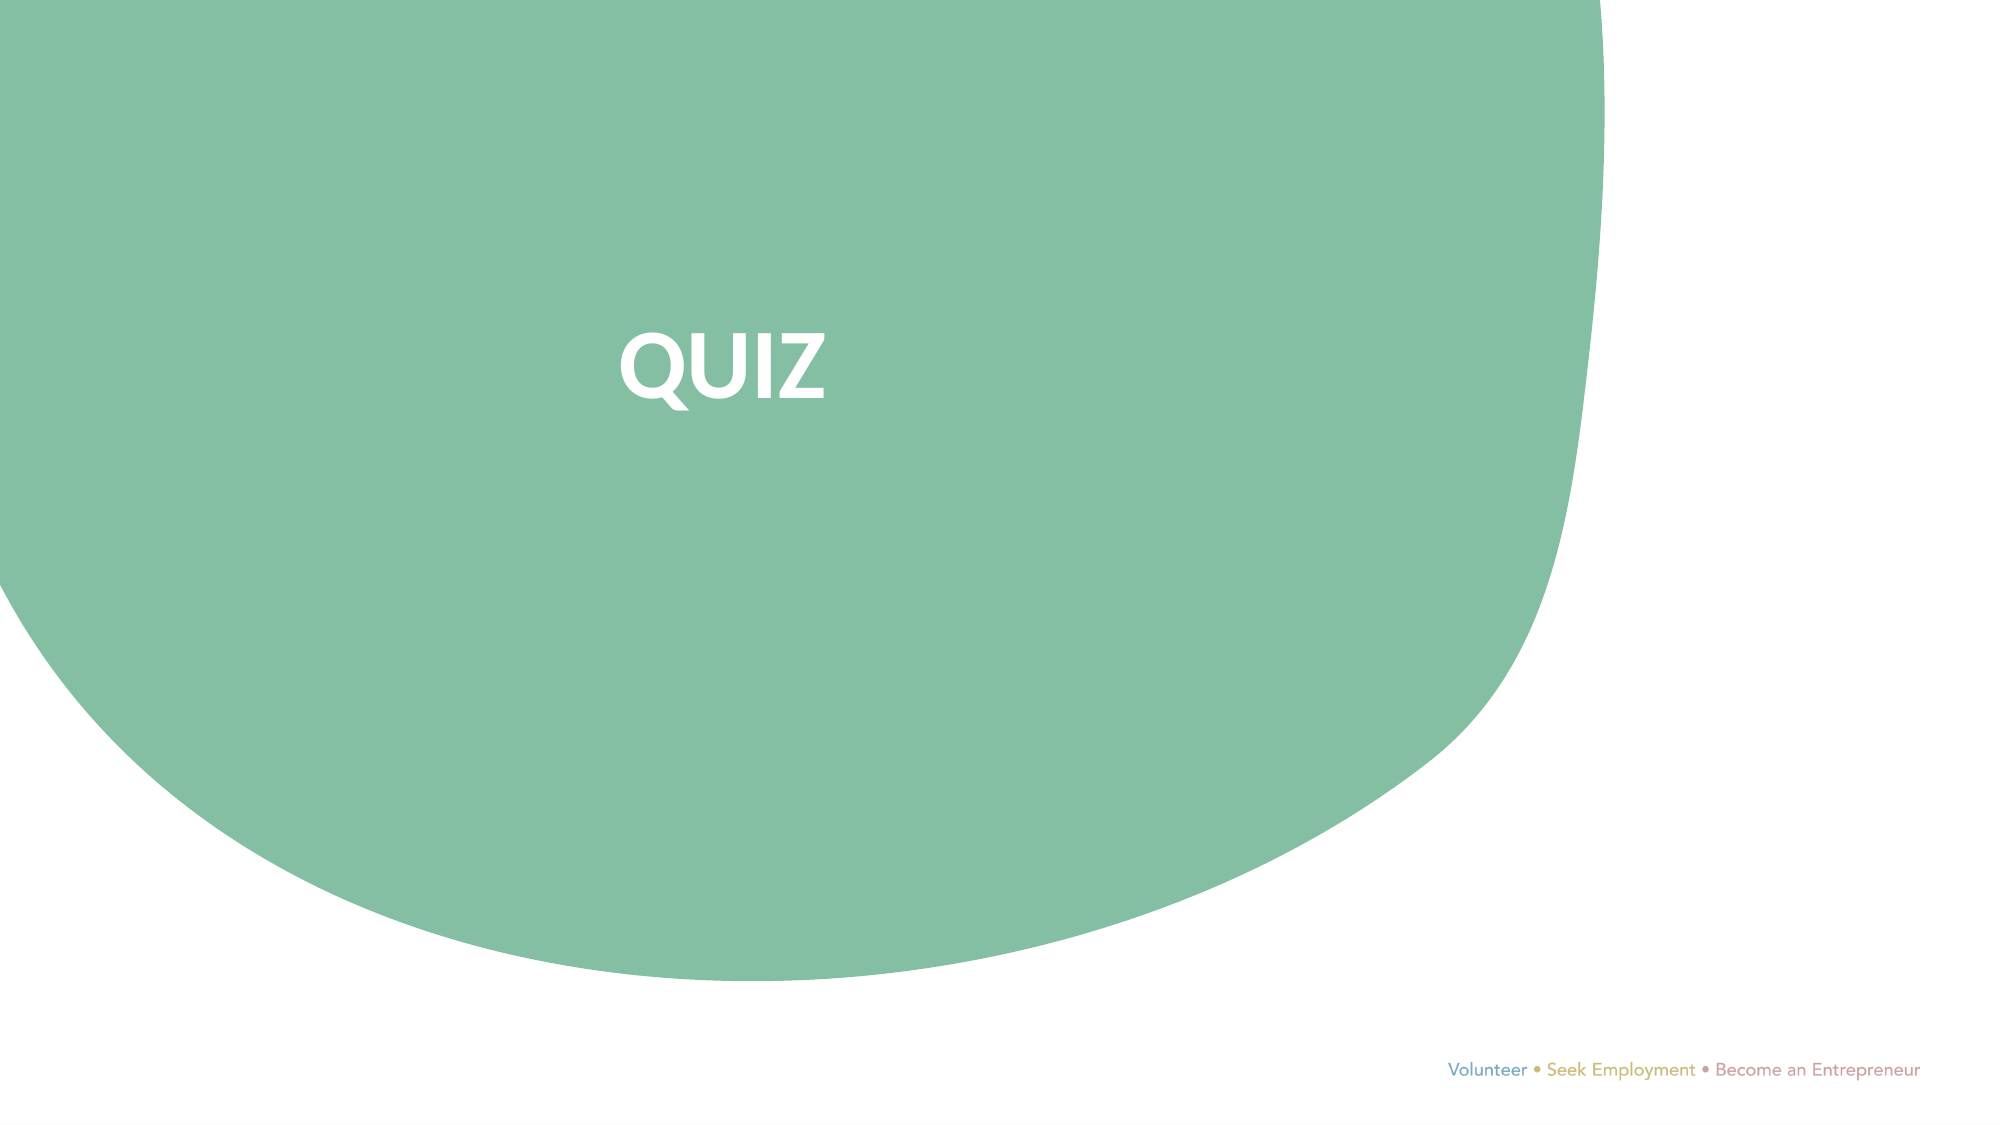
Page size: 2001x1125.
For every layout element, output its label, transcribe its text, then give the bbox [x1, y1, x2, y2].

picture [1418, 1046, 1971, 1103]
list QUIZ [133, 305, 1311, 833]
